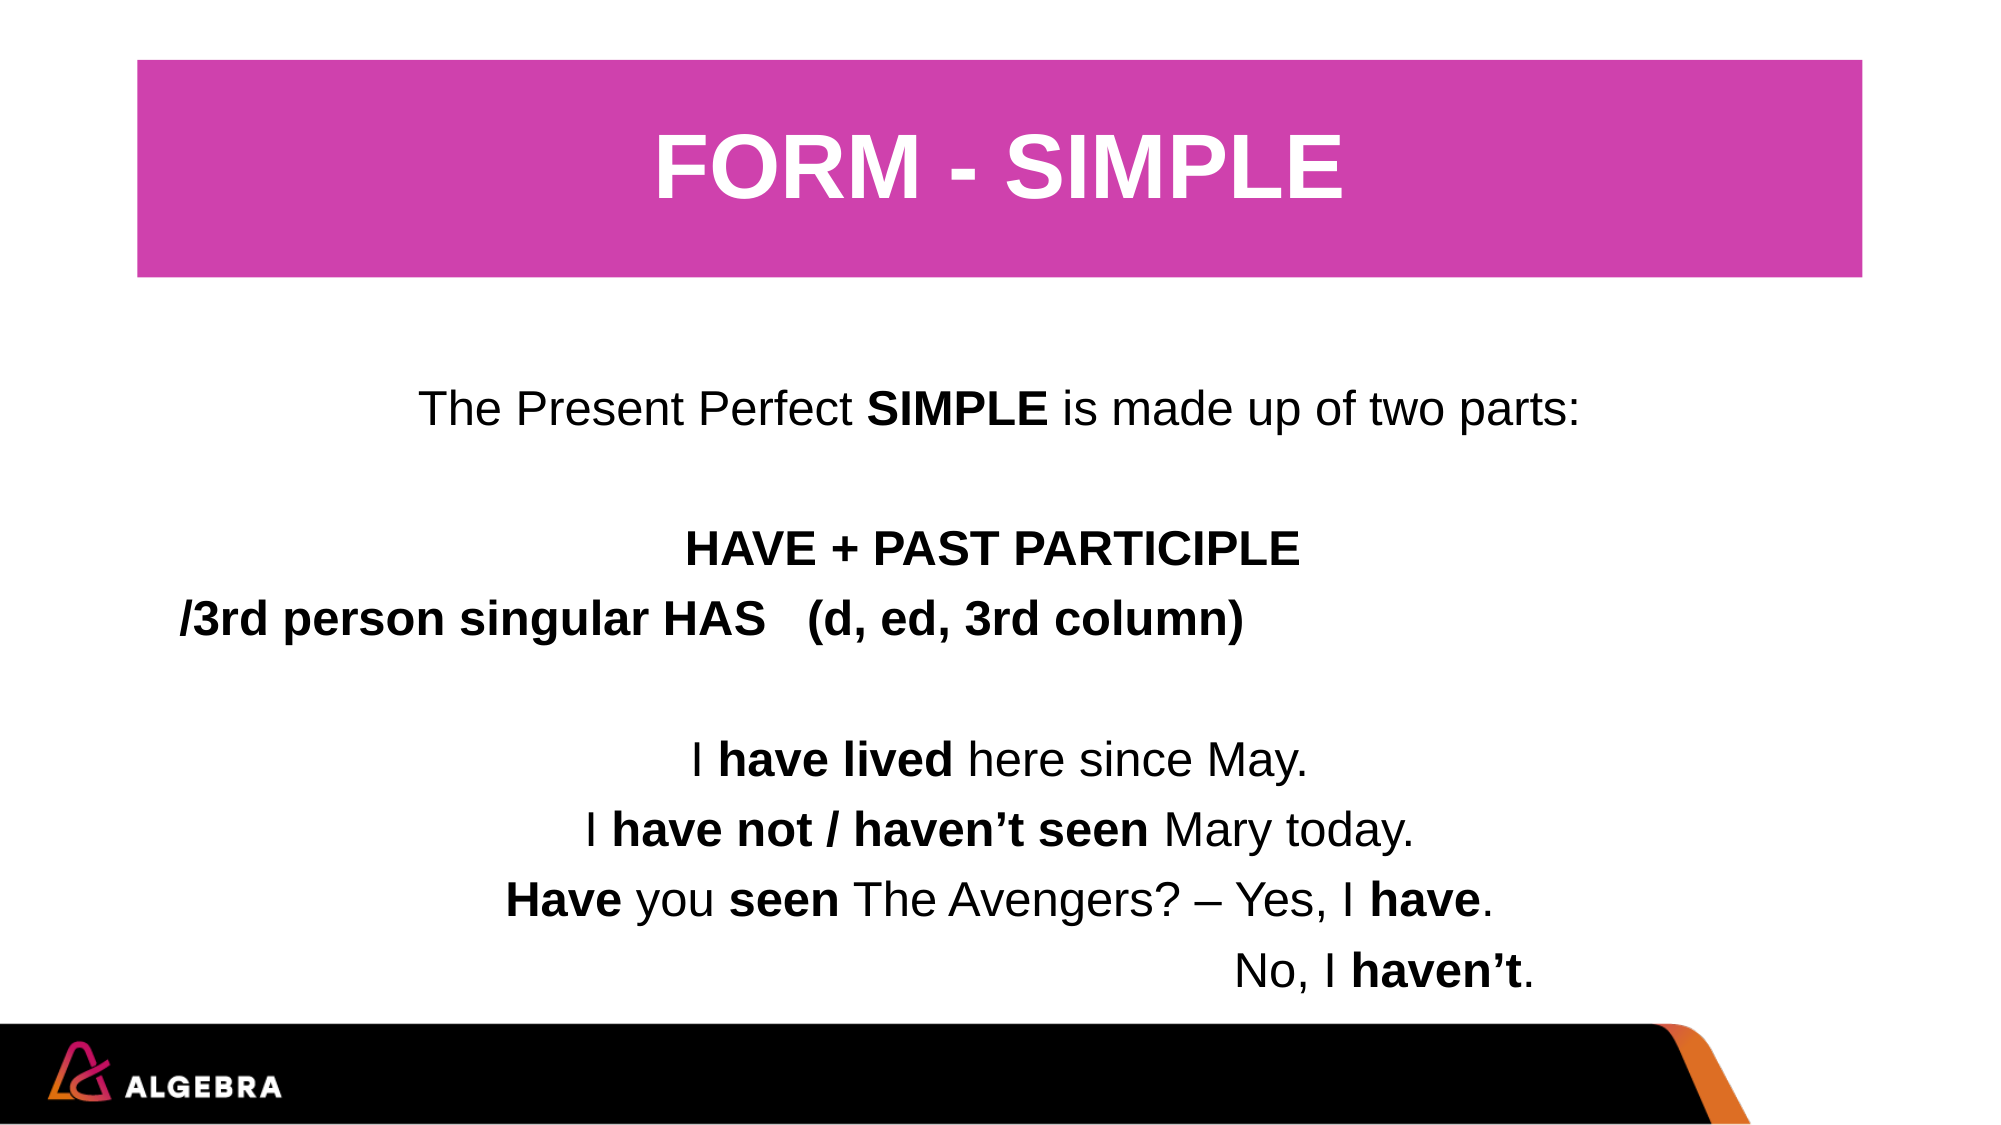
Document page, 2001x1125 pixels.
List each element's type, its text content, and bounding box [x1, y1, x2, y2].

list The Present Perfect SIMPLE is made up of two parts: HAVE + PAST PARTICIPLE /3rd person singular HAS (d, ed, 3rd column) I have lived here since May. I have not / haven’t seen Mary today. Have you seen The Avengers? – Yes, I have. No, I haven’t. [137, 299, 1863, 1014]
picture [0, 1023, 1958, 1125]
title FORM - SIMPLE [137, 59, 1863, 278]
